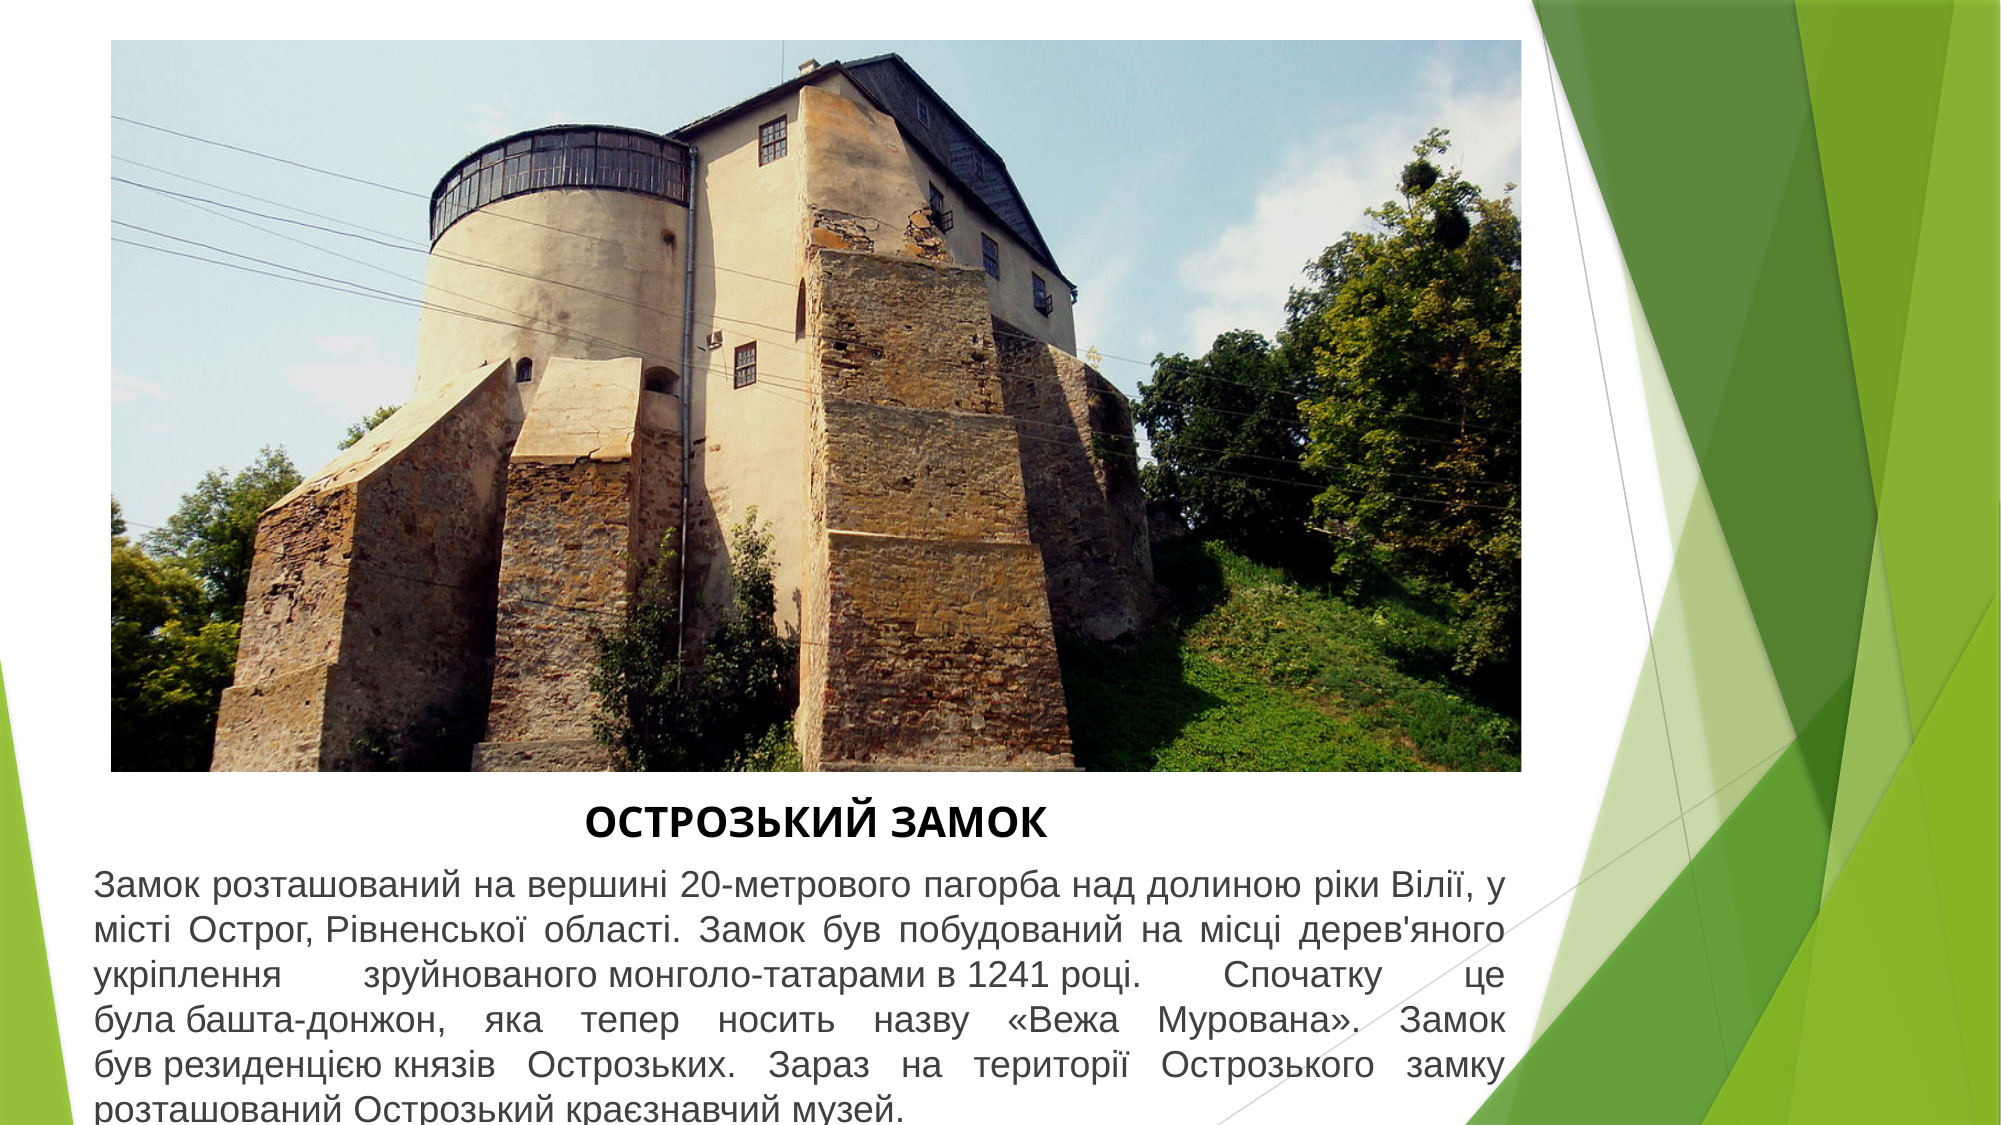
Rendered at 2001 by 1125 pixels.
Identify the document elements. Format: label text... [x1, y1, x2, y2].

list Замок розташований на вершині 20-метрового пагорба над долиною ріки Вілії, у місті Острог, Рівненської області. Замок був побудований на місці дерев'яного укріплення зруйнованого монголо-татарами в 1241 році. Спочатку це була башта-донжон, яка тепер носить назву «Вежа Мурована». Замок був резиденцією князів Острозьких. Зараз на території Острозького замку розташований Острозький краєзнавчий музей. [78, 852, 1522, 1125]
picture [110, 39, 1522, 772]
title ОСТРОЗЬКИЙ ЗАМОК [111, 787, 1522, 852]
